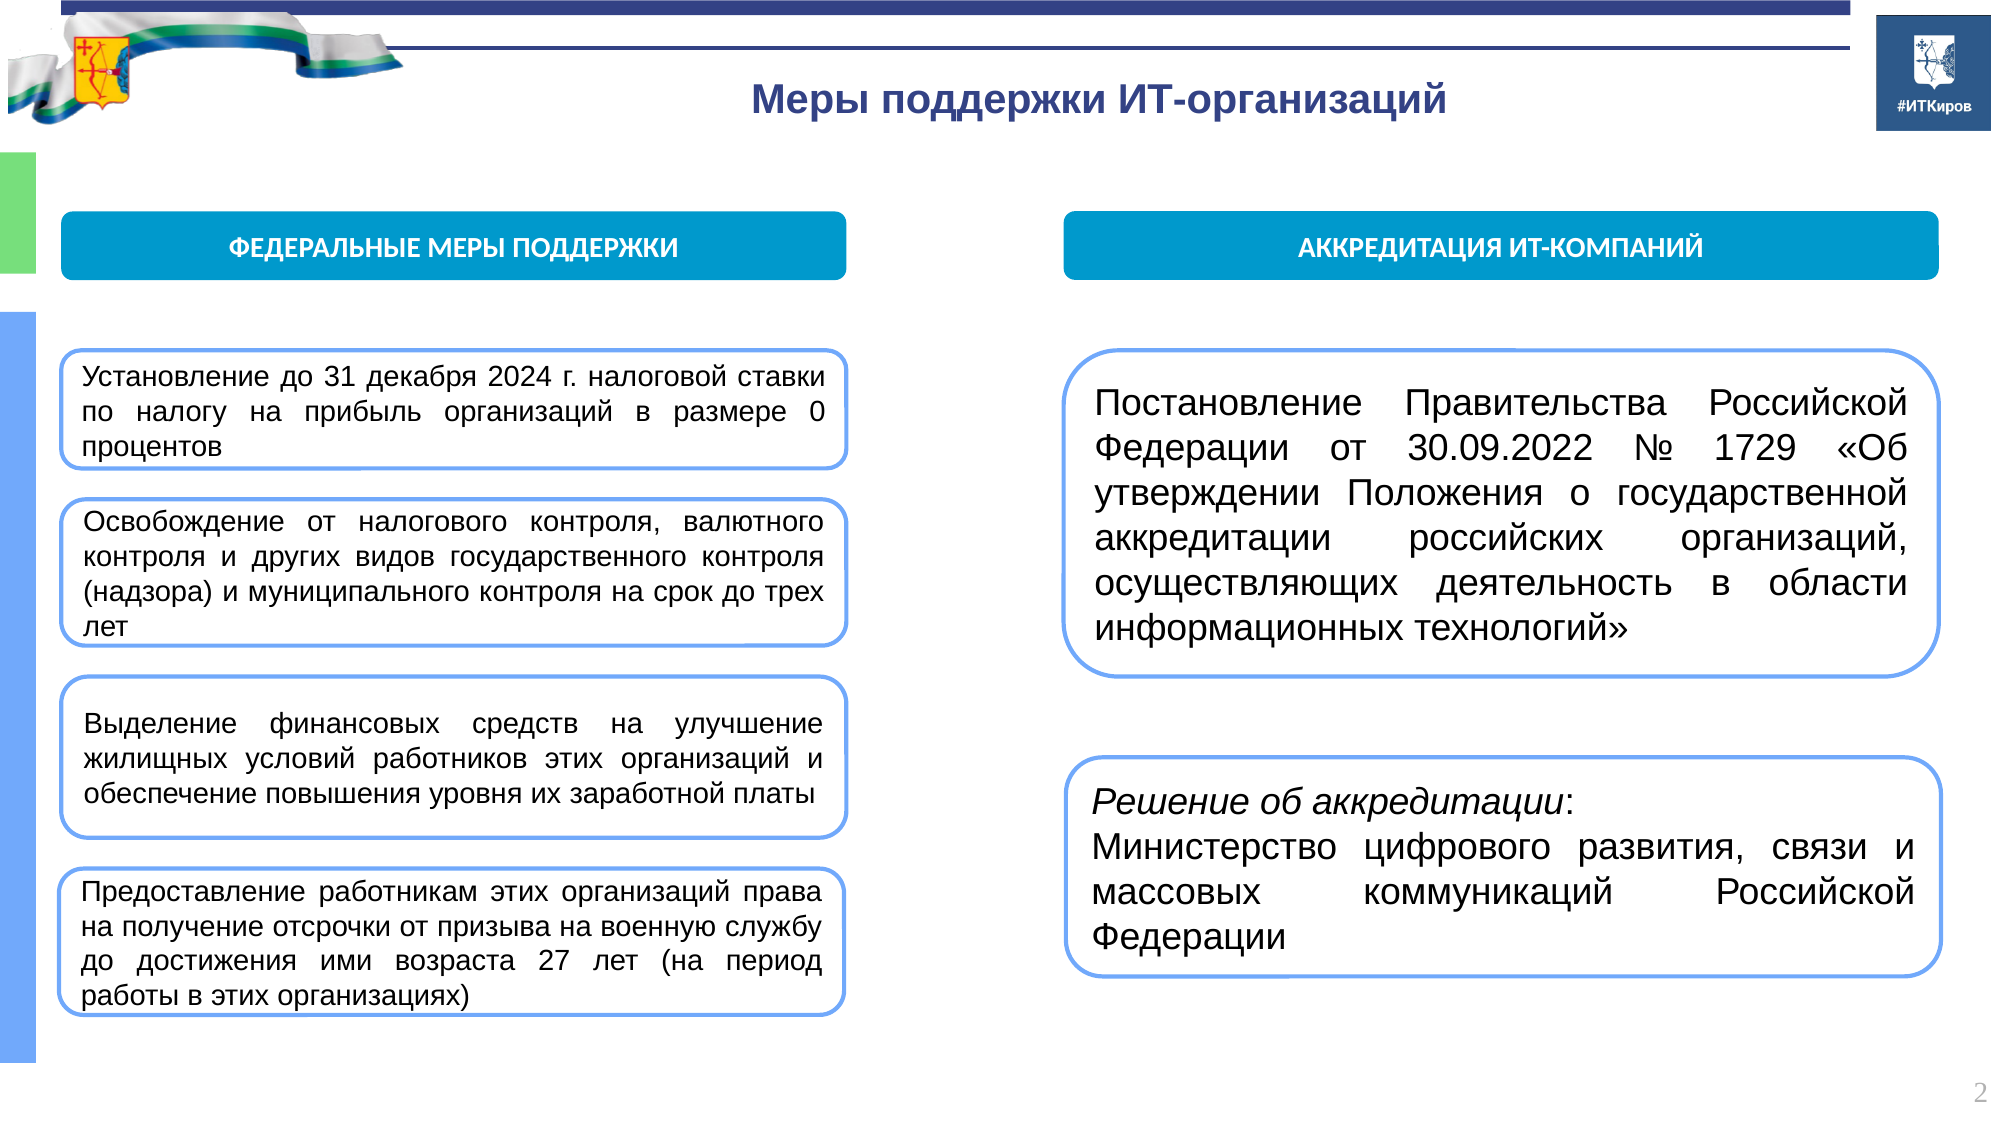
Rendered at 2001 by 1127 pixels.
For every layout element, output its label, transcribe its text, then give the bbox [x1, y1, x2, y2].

text_box Федеральные меры поддержки [61, 211, 847, 281]
text_box Аккредитация ИТ-компаний [1063, 211, 1939, 280]
text_box Постановление Правительства Российской Федерации от 30.09.2022 № 1729 «Об утверждении Положения о государственной аккредитации российских организаций, осуществляющих деятельность в области информационных технологий» [1061, 348, 1941, 679]
text_box Решение об аккредитации: Министерство цифрового развития, связи и массовых коммуникаций Российской Федерации [1063, 755, 1944, 979]
text_box Меры поддержки ИТ-организаций [421, 62, 1871, 123]
text_box Установление до 31 декабря 2024 г. налоговой ставки по налогу на прибыль организаций в размере 0 процентов [59, 348, 849, 471]
slide_number 2 [1528, 1073, 1989, 1109]
picture [1876, 14, 1992, 131]
text_box Выделение финансовых средств на улучшение жилищных условий работников этих организаций и обеспечение повышения уровня их заработной платы [59, 674, 849, 840]
picture [8, 12, 416, 129]
text_box Освобождение от налогового контроля, валютного контроля и других видов государственного контроля (надзора) и муниципального контроля на срок до трех лет [59, 497, 849, 648]
text_box [0, 311, 36, 1063]
text_box Предоставление работникам этих организаций права на получение отсрочки от призыва на военную службу до достижения ими возраста 27 лет (на период работы в этих организациях) [56, 866, 847, 1018]
text_box [0, 152, 36, 274]
text_box [61, 0, 1851, 16]
